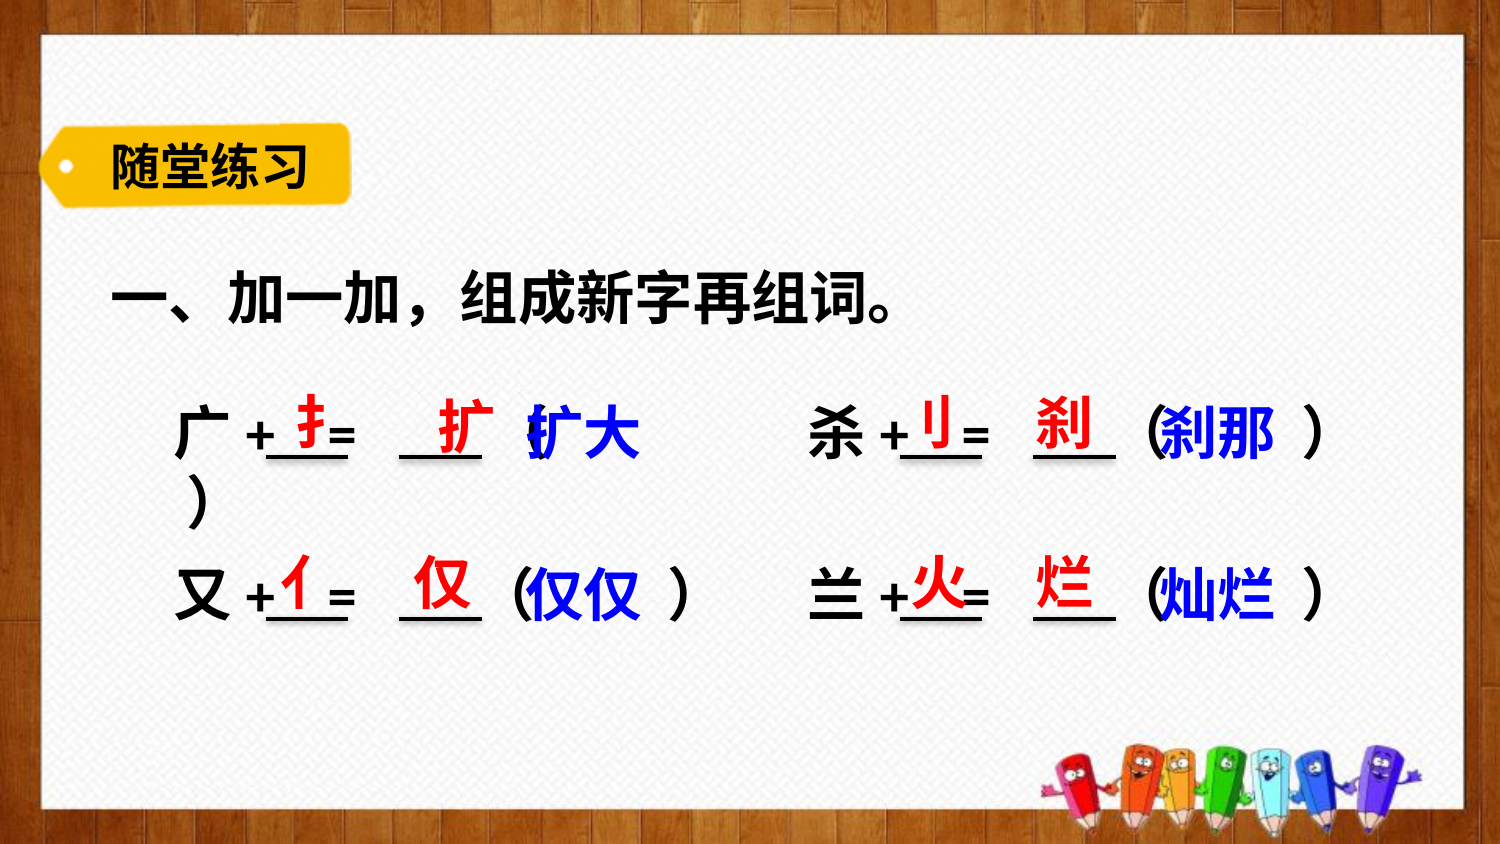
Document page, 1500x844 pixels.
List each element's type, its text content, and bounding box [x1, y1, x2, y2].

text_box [158, 388, 754, 546]
picture [0, 0, 1500, 844]
text_box 刂 [881, 379, 968, 387]
text_box 扌 [279, 379, 363, 387]
text_box 一、加一加，组成新字再组词。 [95, 253, 1022, 339]
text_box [792, 550, 1388, 707]
text_box 刹 [1021, 379, 1104, 387]
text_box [158, 550, 754, 707]
text_box 扩 [422, 383, 506, 387]
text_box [792, 388, 1388, 546]
